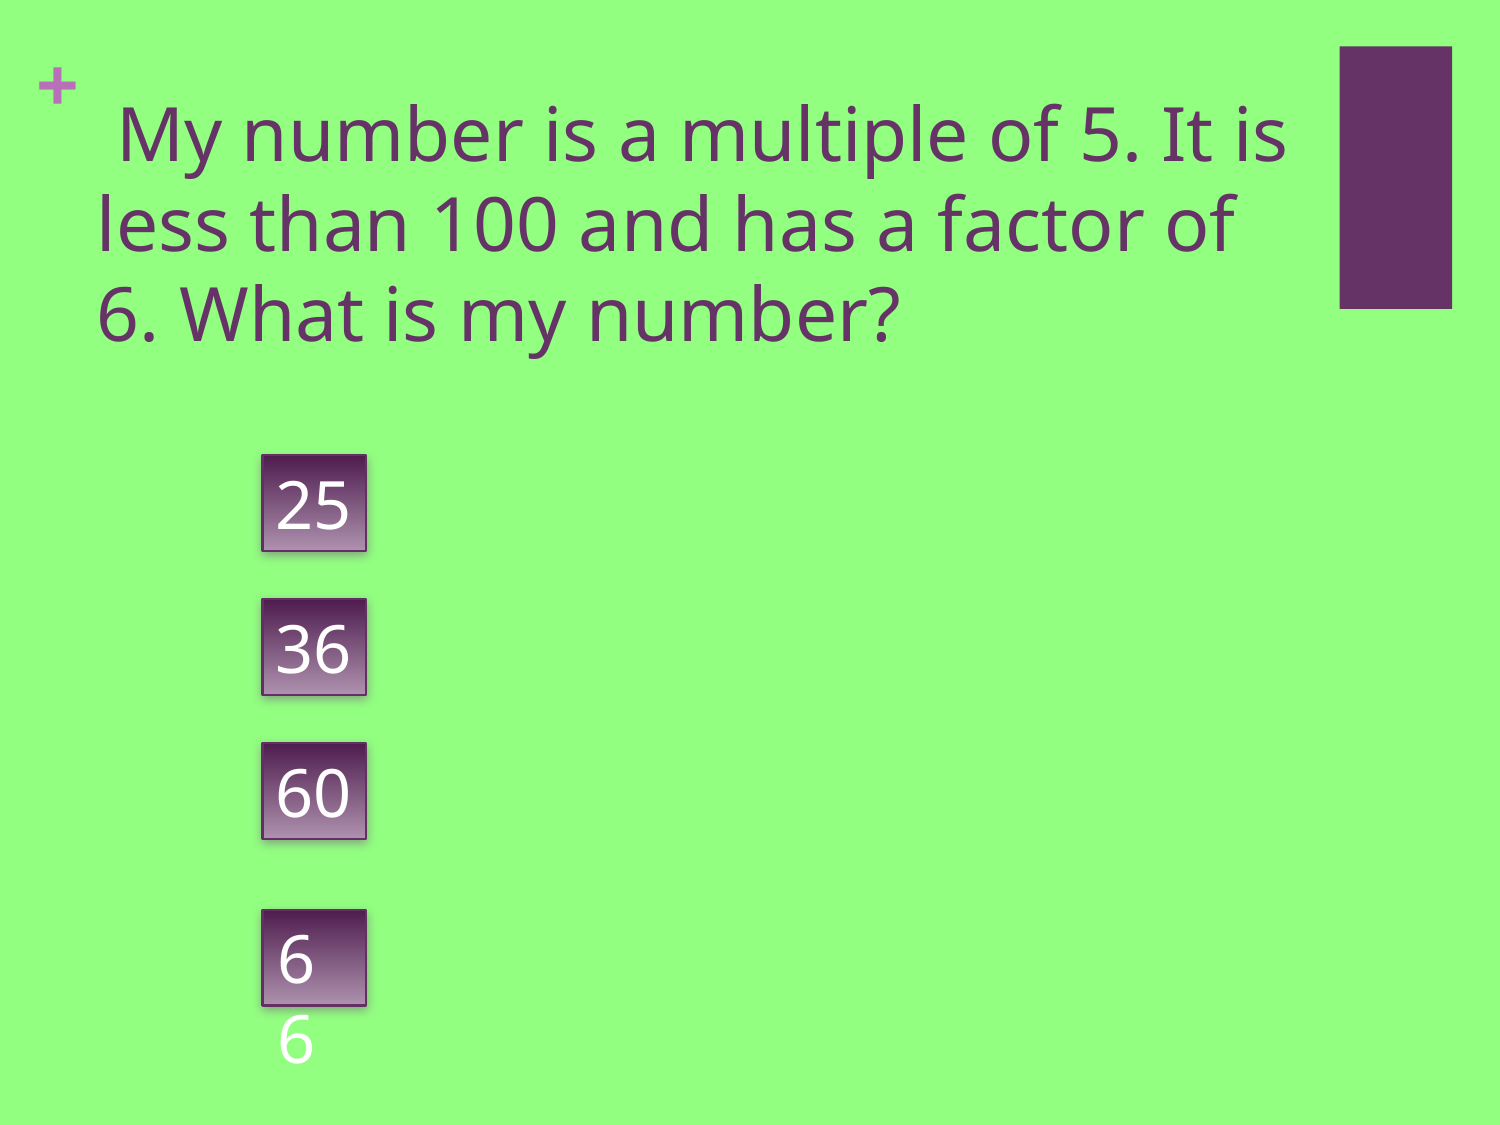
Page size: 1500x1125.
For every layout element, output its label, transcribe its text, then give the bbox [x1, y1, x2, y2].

text_box 25 [261, 455, 368, 551]
text_box 60 [261, 743, 368, 838]
text_box 36 [261, 599, 368, 694]
title My number is a multiple of 5. It is less than 100 and has a factor of 6. What is my number? [81, 79, 1322, 263]
text_box 66 [262, 909, 366, 1085]
